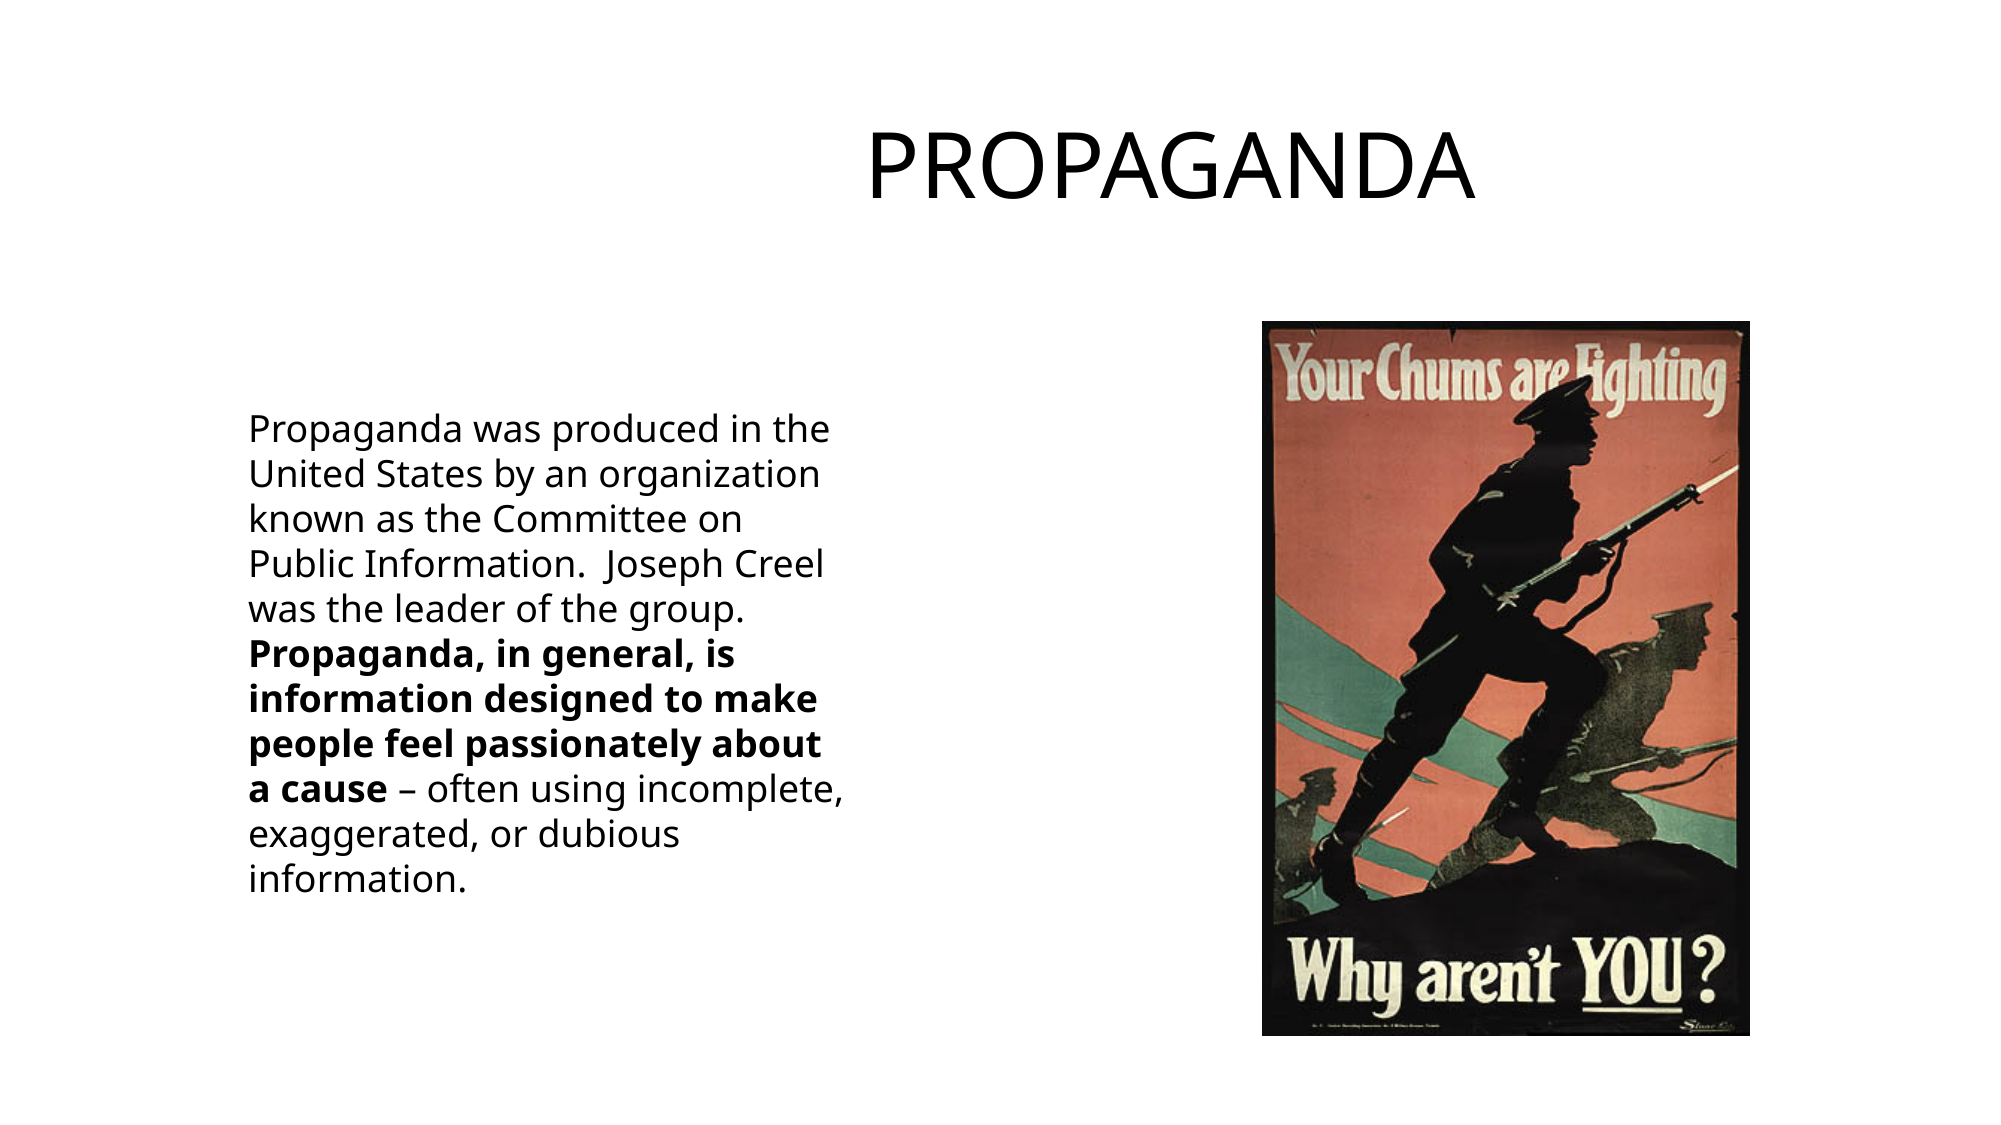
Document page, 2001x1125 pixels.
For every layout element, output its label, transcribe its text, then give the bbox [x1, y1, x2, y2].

text_box Propaganda was produced in the United States by an organization known as the Committee on Public Information. Joseph Creel was the leader of the group. Propaganda, in general, is information designed to make people feel passionately about a cause – often using incomplete, exaggerated, or dubious information. [225, 398, 865, 908]
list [1262, 321, 1750, 1036]
title PROPAGANDA [137, 59, 1863, 278]
